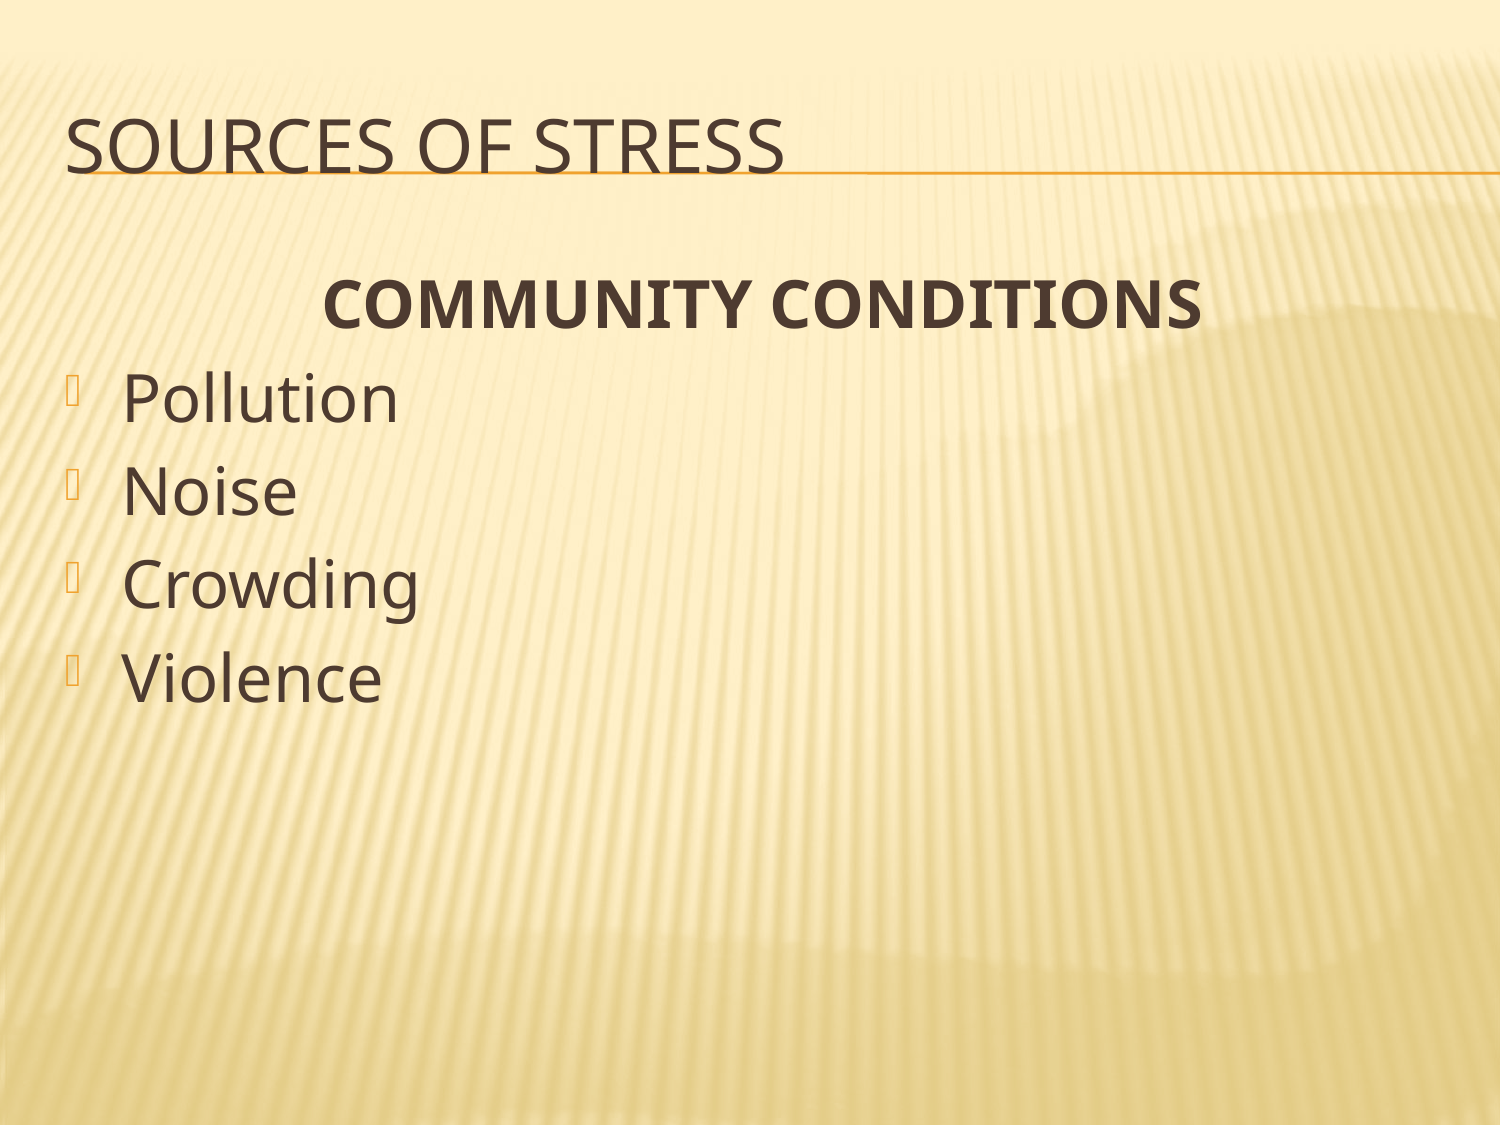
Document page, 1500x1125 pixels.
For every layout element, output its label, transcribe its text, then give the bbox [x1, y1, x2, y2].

title Sources of stress [50, 75, 1475, 213]
list COMMUNITY CONDITIONS Pollution Noise Crowding Violence [50, 254, 1475, 998]
